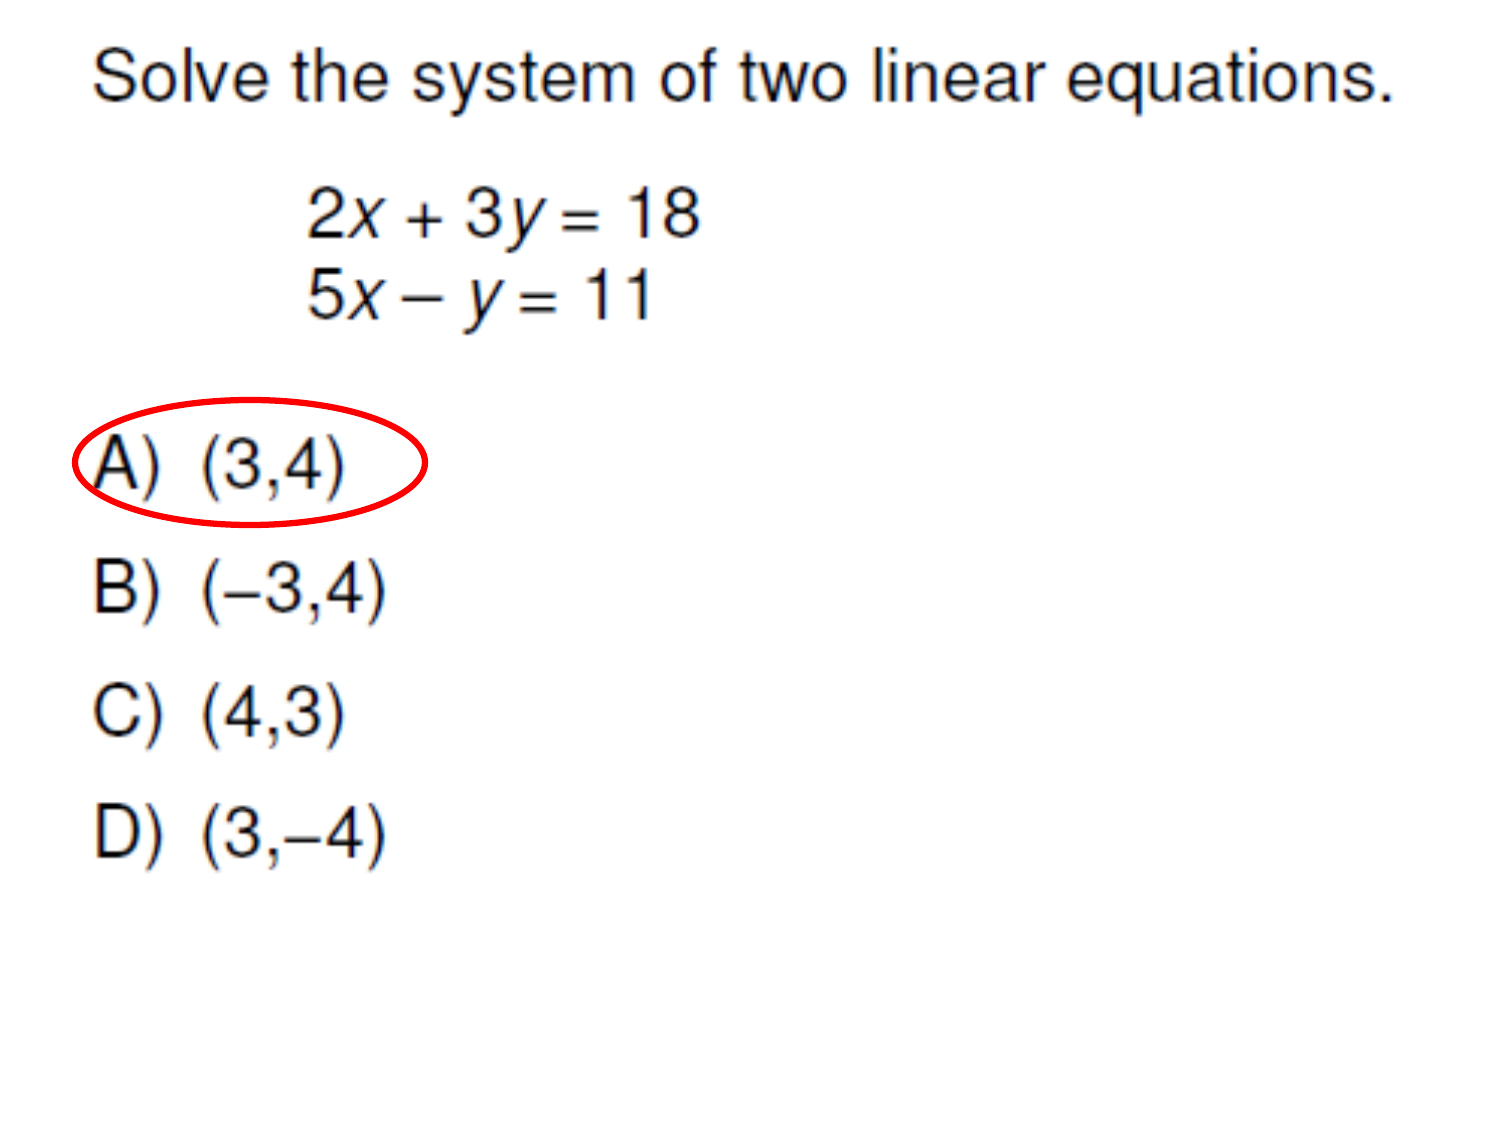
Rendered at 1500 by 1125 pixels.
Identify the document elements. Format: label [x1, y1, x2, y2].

picture [49, 24, 1479, 913]
